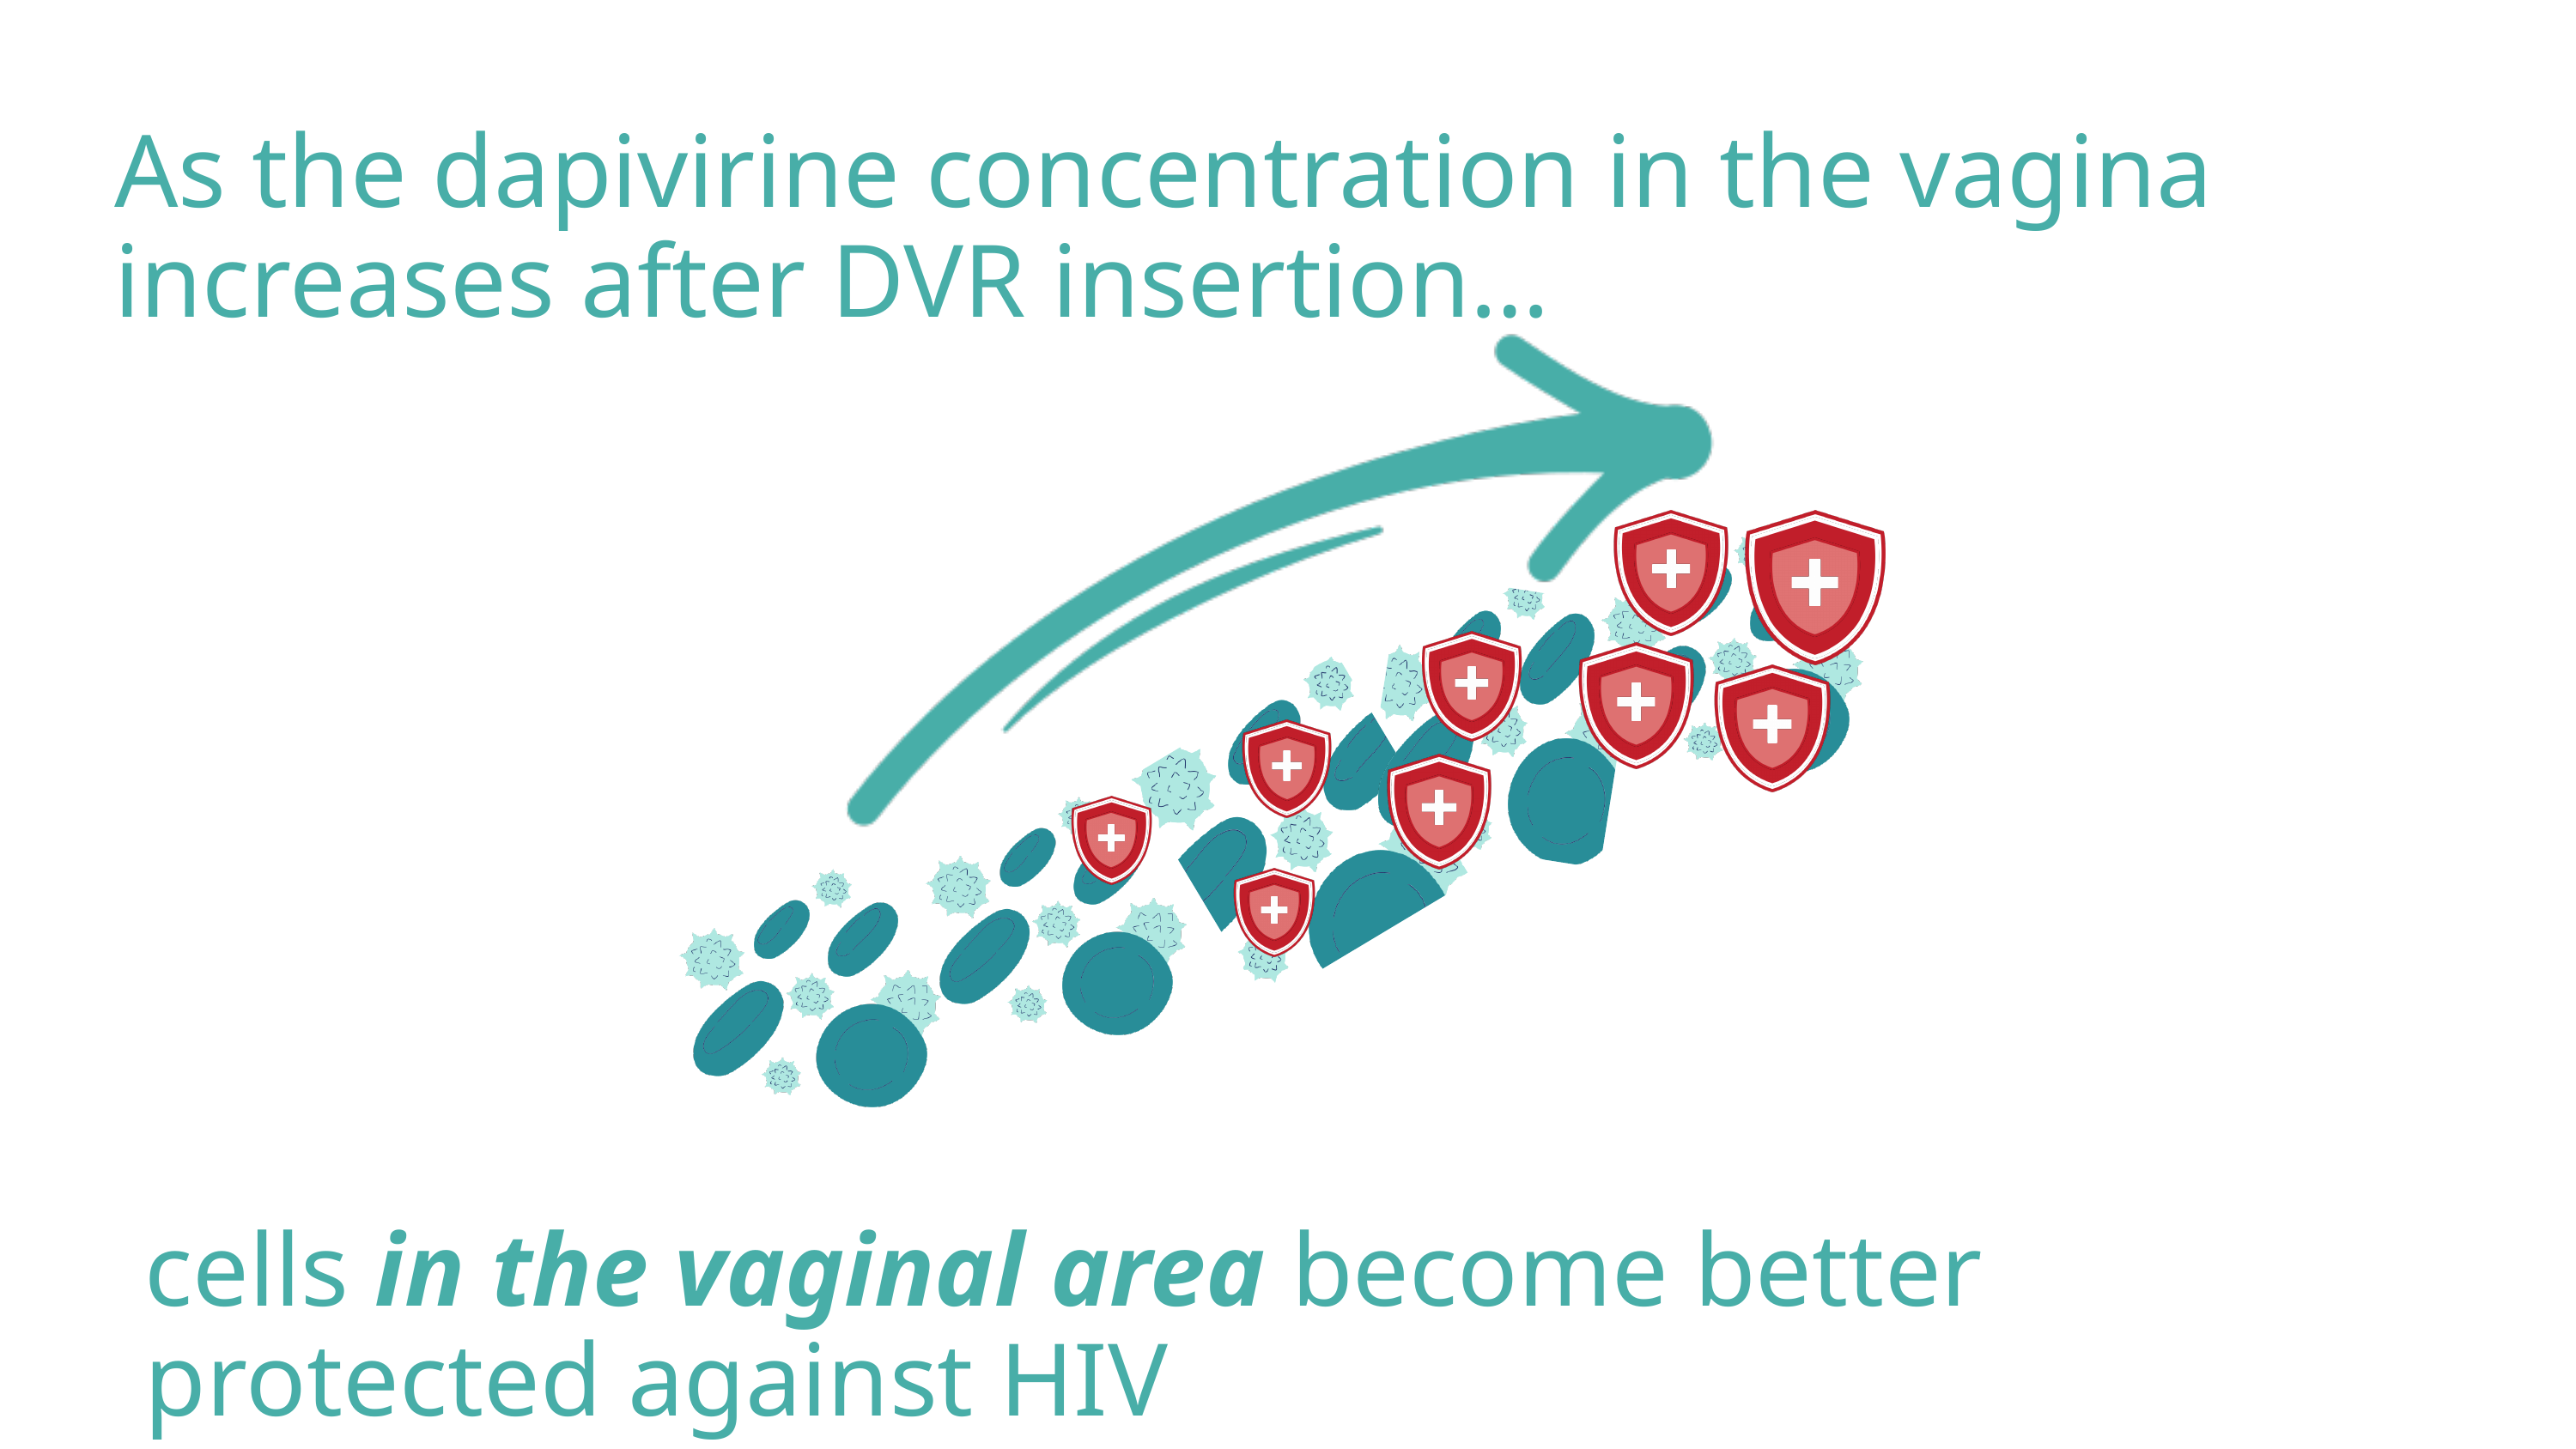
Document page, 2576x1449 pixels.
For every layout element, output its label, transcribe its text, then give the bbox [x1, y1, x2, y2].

text_box As the dapivirine concentration in the vagina increases after DVR insertion… [114, 118, 2432, 340]
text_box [677, 144, 1899, 1111]
text_box cells in the vaginal area become better protected against HIV [144, 1217, 2462, 1449]
